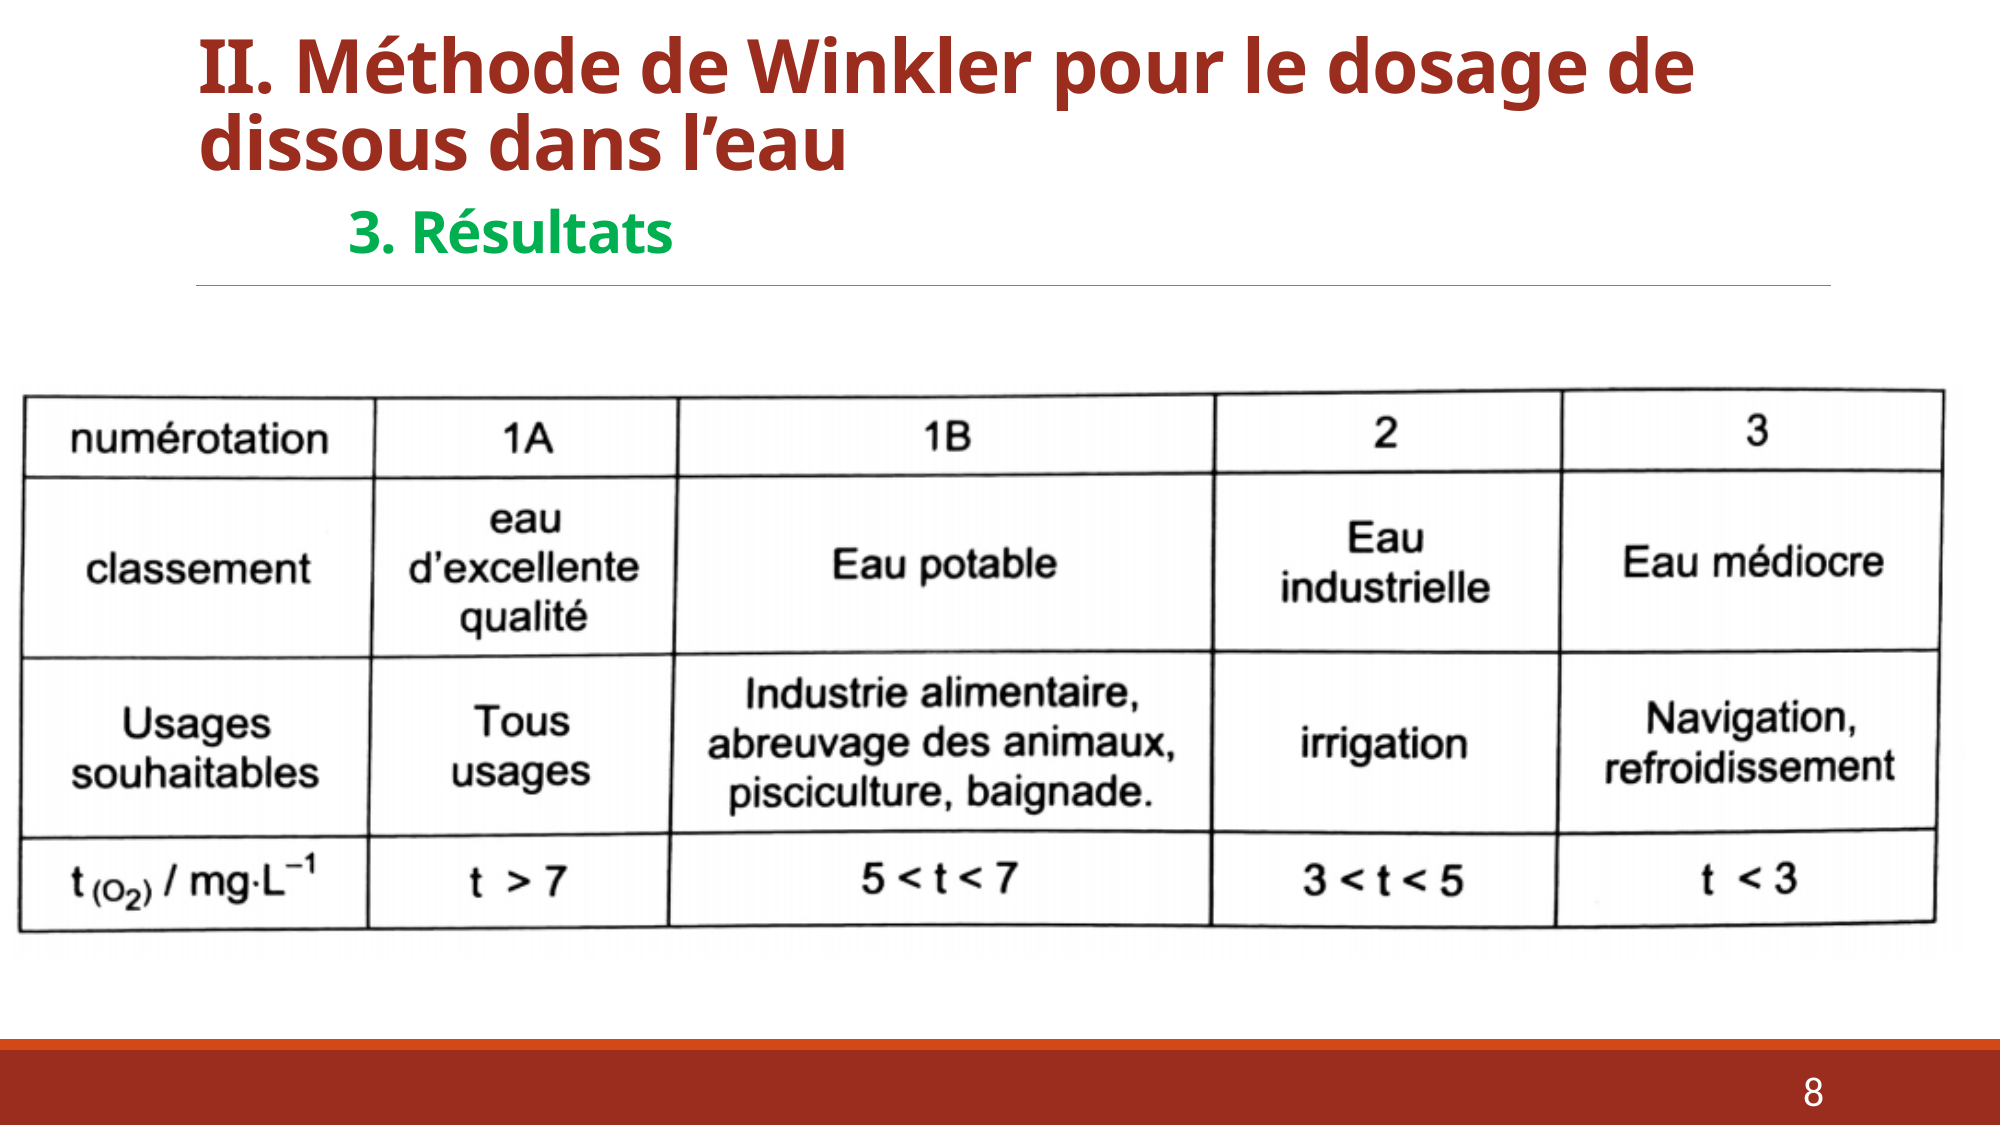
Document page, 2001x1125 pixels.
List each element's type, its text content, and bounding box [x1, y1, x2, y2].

slide_number 8 [1624, 1059, 1840, 1120]
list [11, 347, 1966, 982]
